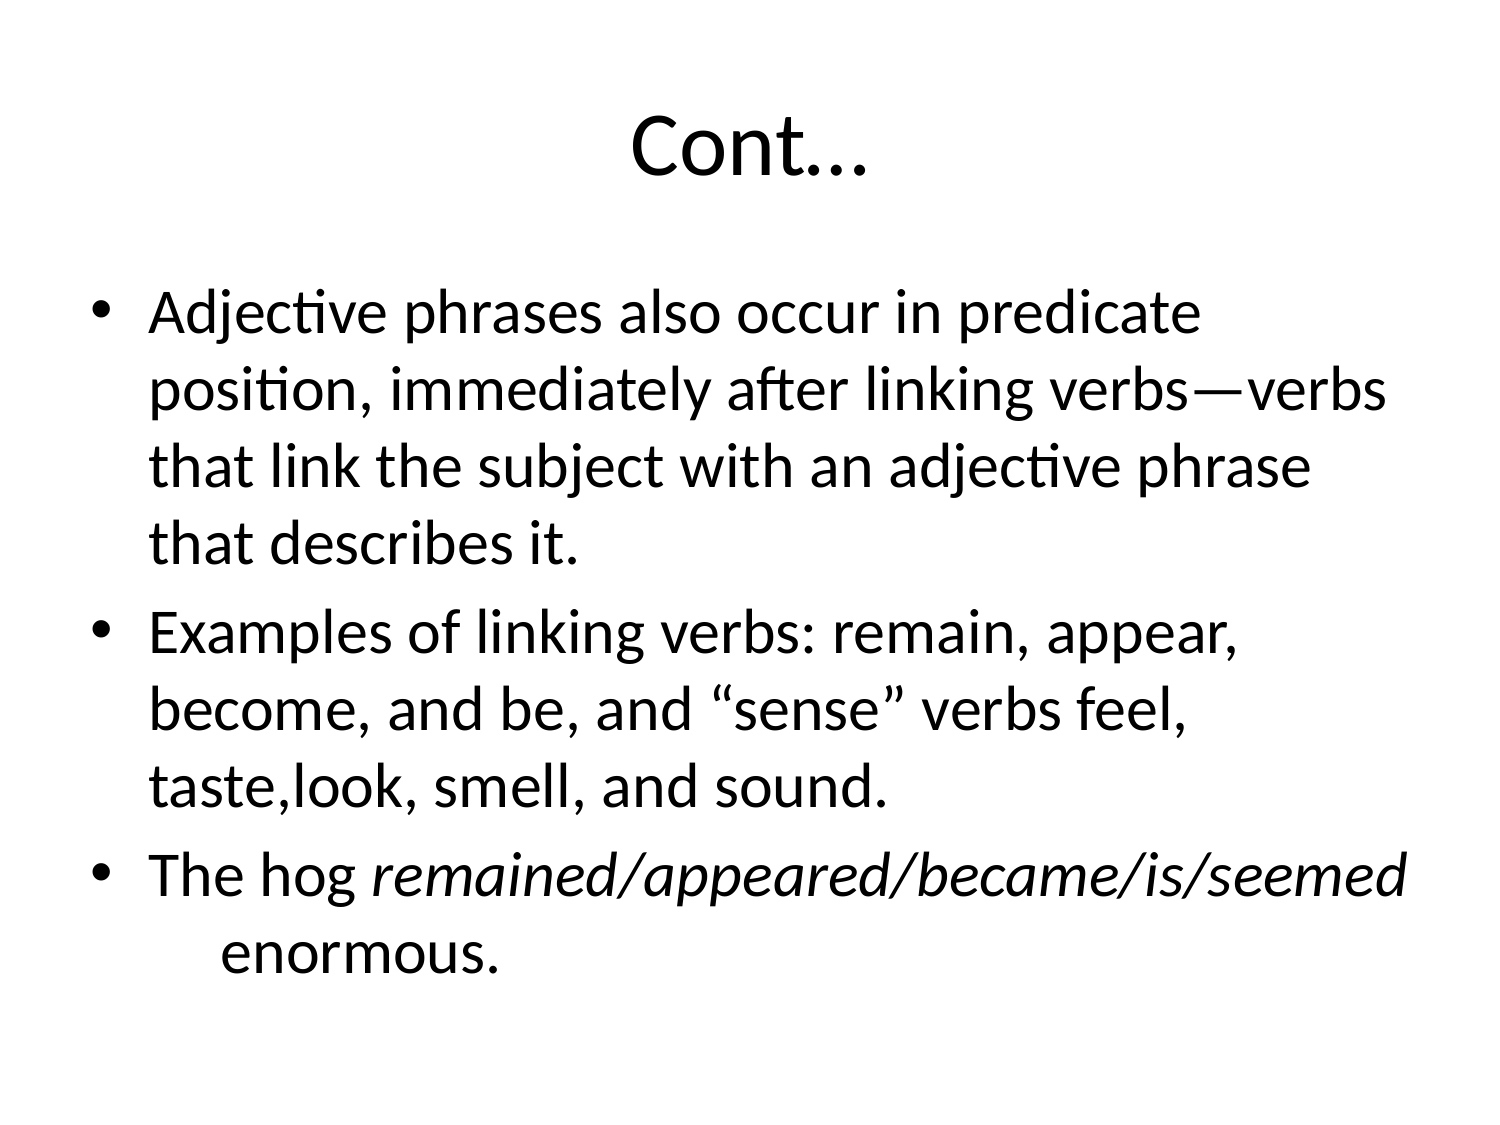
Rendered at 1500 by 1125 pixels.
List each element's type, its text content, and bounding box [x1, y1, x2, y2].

title Cont… [75, 45, 1425, 233]
list Adjective phrases also occur in predicate position, immediately after linking verbs—verbs that link the subject with an adjective phrase that describes it. Examples of linking verbs: remain, appear, become, and be, and “sense” verbs feel, taste,look, smell, and sound. The hog remained/appeared/became/is/seemed enormous. [75, 262, 1425, 1005]
